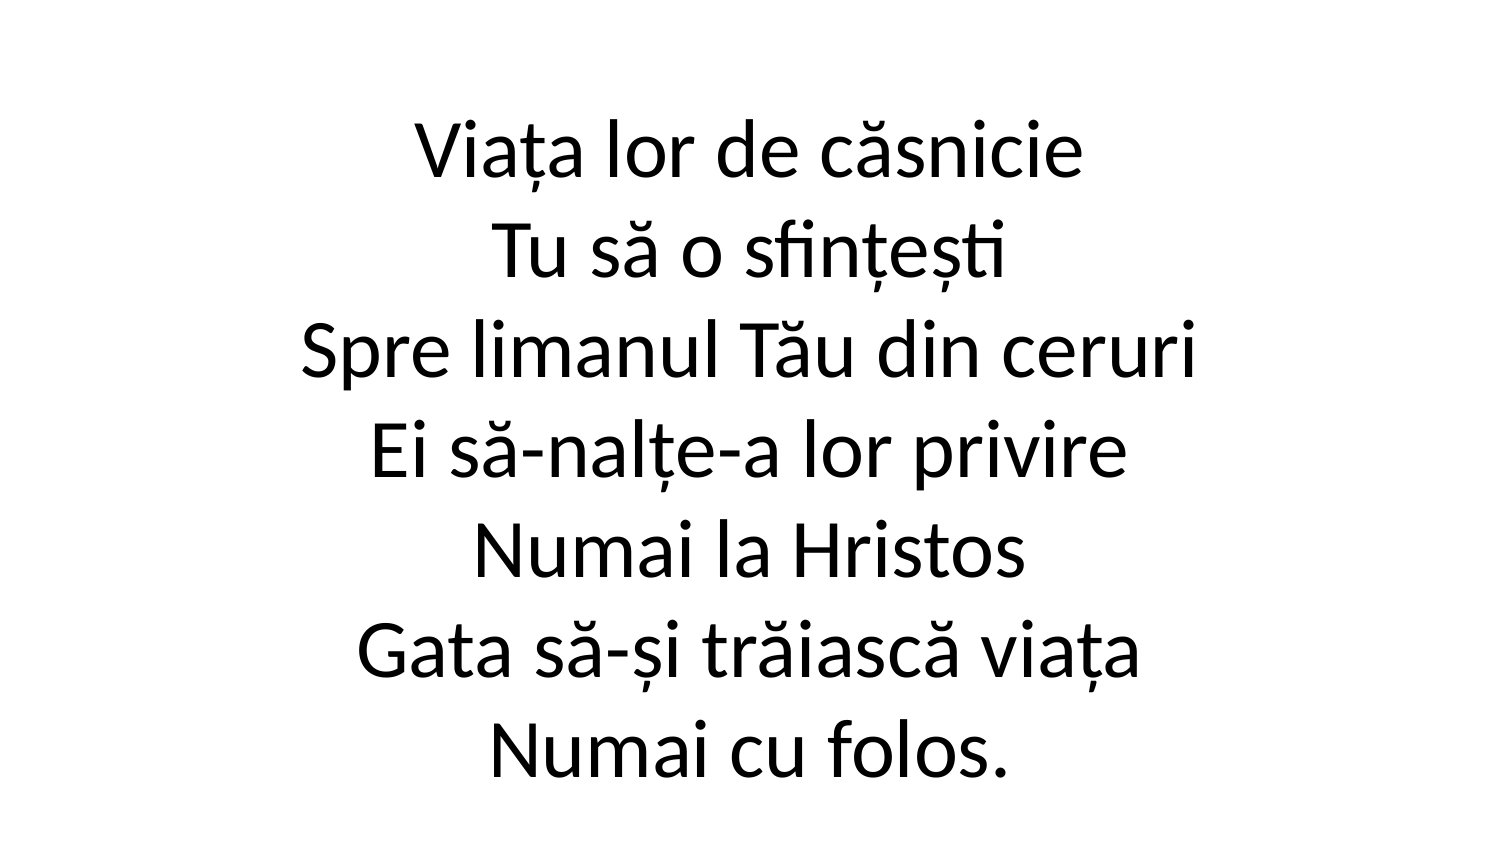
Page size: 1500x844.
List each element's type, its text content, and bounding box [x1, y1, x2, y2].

text_box Viața lor de căsnicie Tu să o sfințești Spre limanul Tău din ceruri Ei să-nalțe-a lor privire Numai la Hristos Gata să-și trăiască viața Numai cu folos. [285, 42, 1215, 802]
